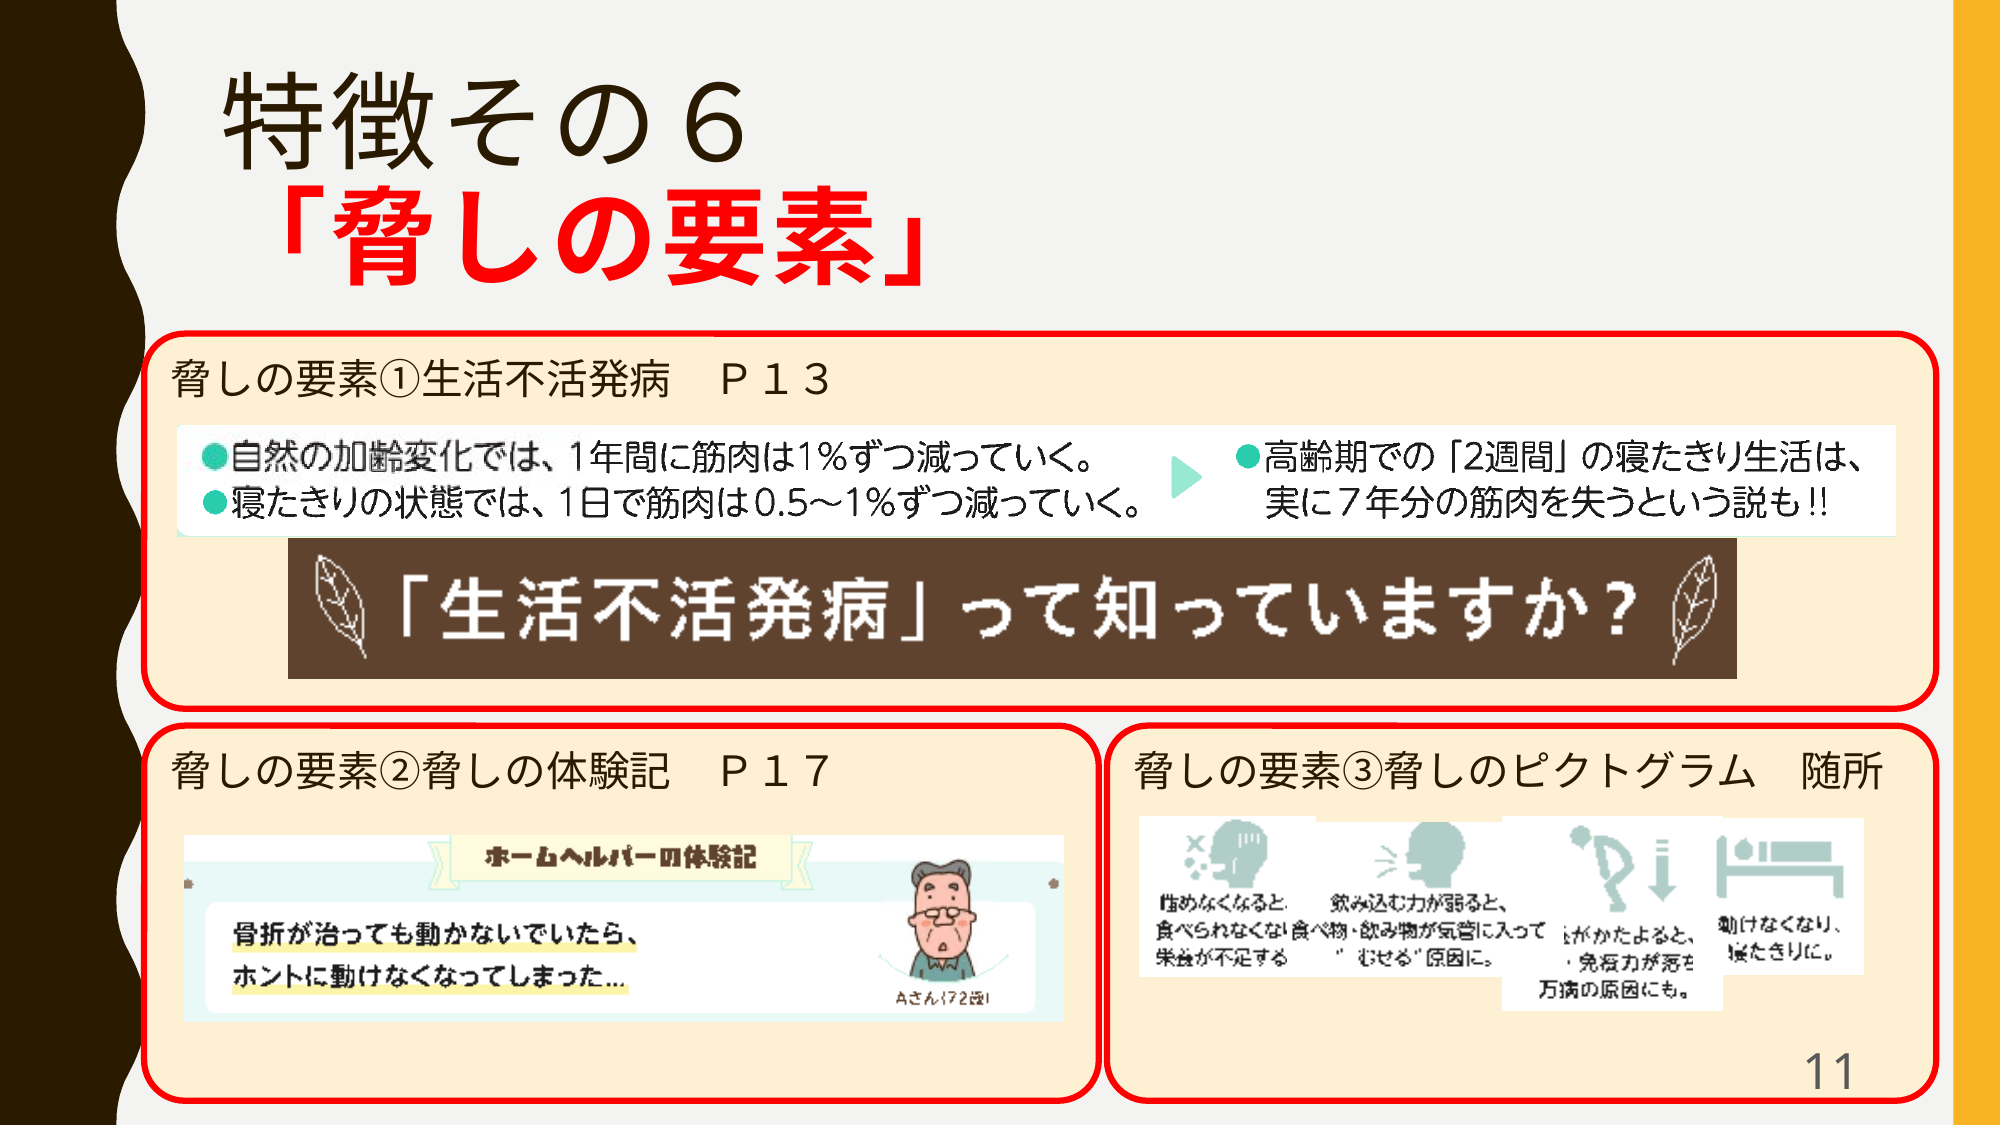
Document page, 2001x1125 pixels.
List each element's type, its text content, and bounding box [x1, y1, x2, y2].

text_box 脅しの要素③脅しのピクトグラム 随所 [1105, 724, 1938, 1102]
text_box 脅しの要素①生活不活発病 Ｐ１３ [143, 332, 1938, 710]
picture [177, 425, 1896, 679]
picture [184, 835, 1064, 1022]
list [1502, 816, 1723, 1011]
picture [1693, 818, 1864, 975]
text_box 脅しの要素②脅しの体験記 Ｐ１７ [143, 724, 1100, 1102]
picture [1139, 816, 1564, 977]
slide_number 11 [1412, 1045, 1875, 1103]
title 特徴その６ 「脅しの要素」 [205, 62, 1875, 308]
